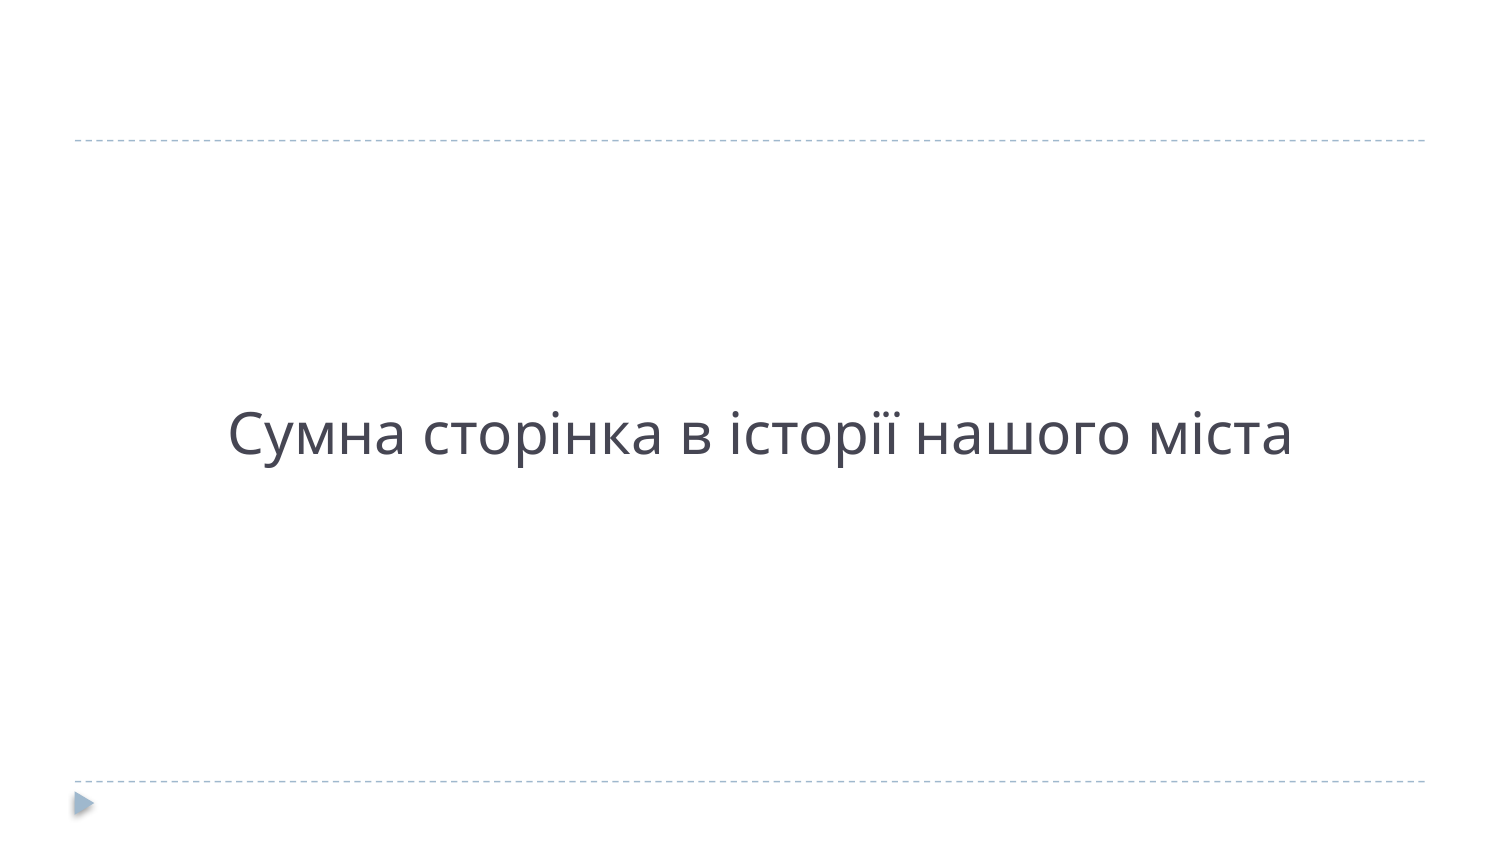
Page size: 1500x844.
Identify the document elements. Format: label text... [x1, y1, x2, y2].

title Сумна сторінка в історії нашого міста [93, 351, 1444, 474]
